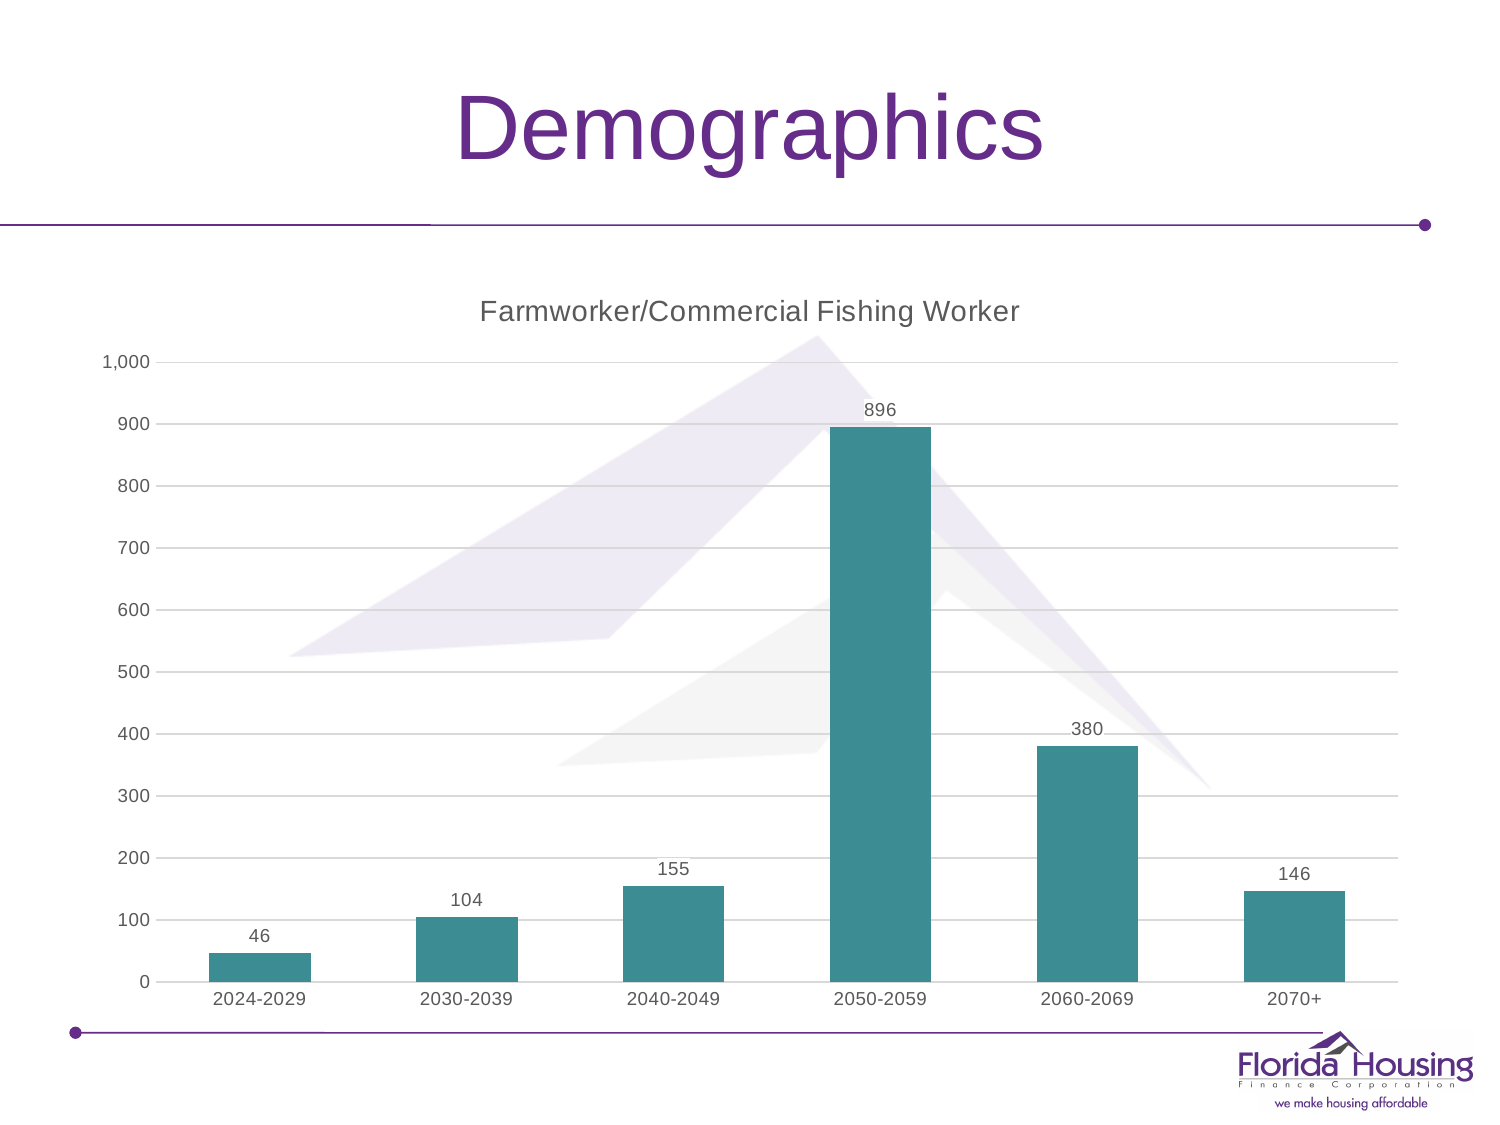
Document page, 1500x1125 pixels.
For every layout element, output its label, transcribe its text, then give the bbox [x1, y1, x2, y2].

chart [74, 262, 1425, 1025]
picture [1237, 1029, 1475, 1113]
title Demographics [75, 45, 1425, 200]
